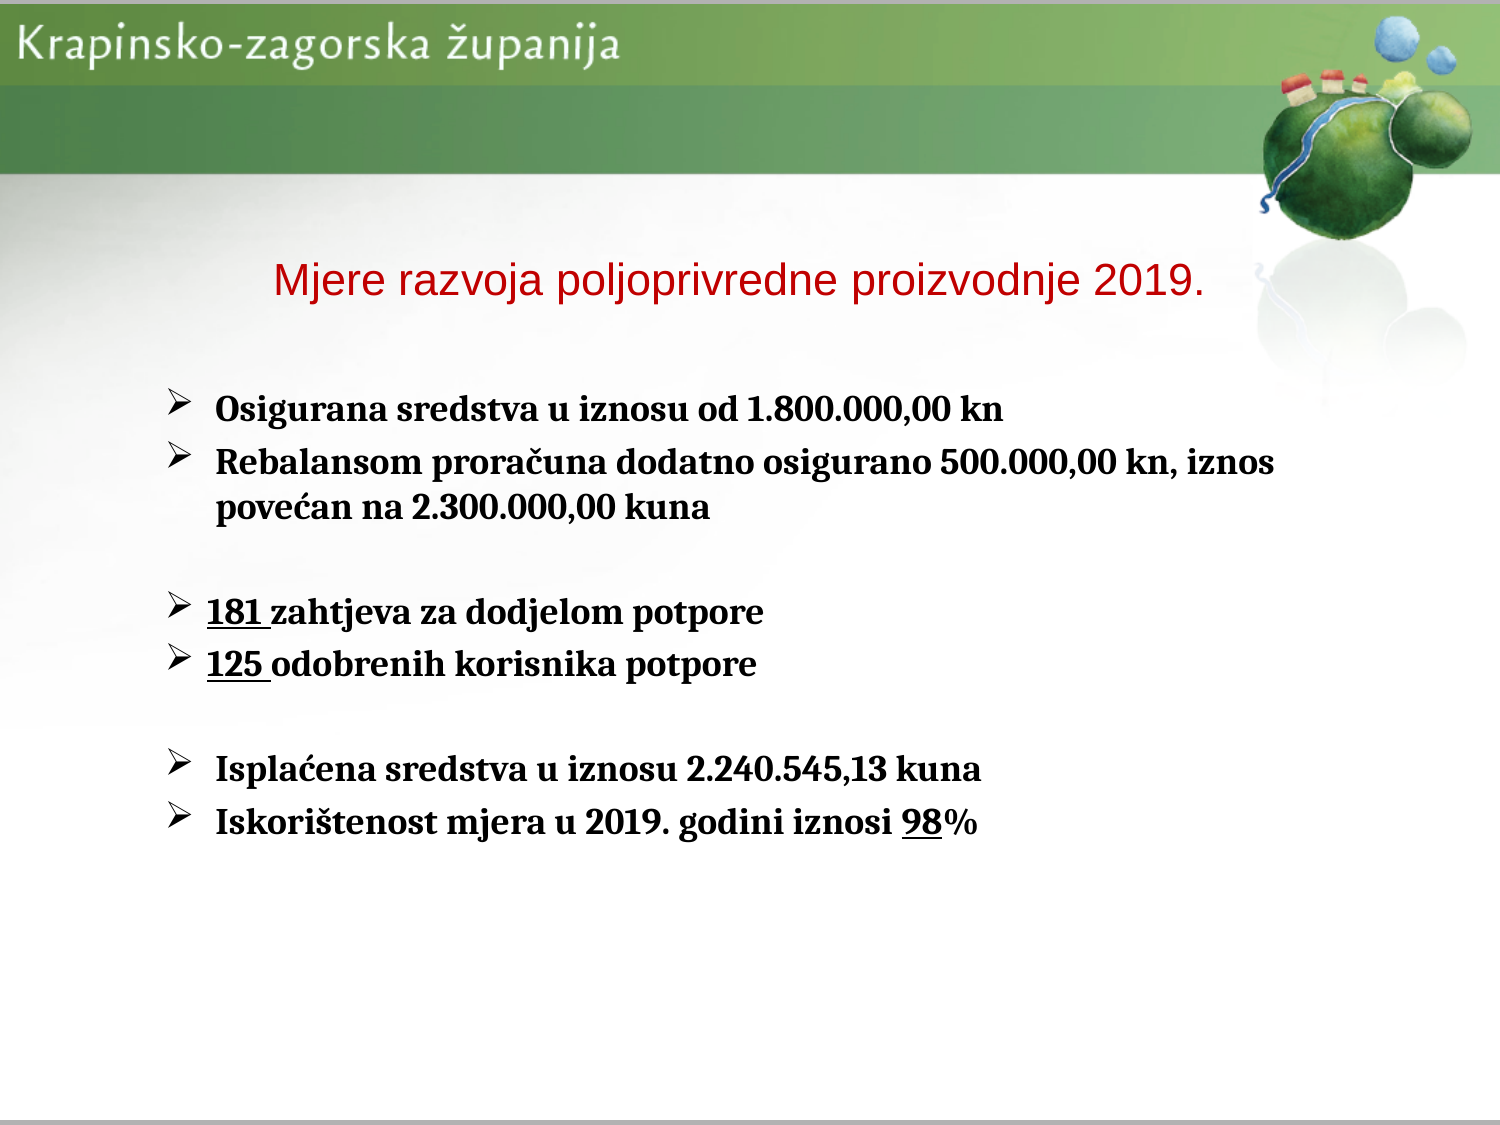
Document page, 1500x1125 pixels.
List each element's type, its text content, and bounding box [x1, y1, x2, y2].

list Osigurana sredstva u iznosu od 1.800.000,00 kn Rebalansom proračuna dodatno osigurano 500.000,00 kn, iznos povećan na 2.300.000,00 kuna 181 zahtjeva za dodjelom potpore 125 odobrenih korisnika potpore Isplaćena sredstva u iznosu 2.240.545,13 kuna Iskorištenost mjera u 2019. godini iznosi 98% [65, 323, 1424, 1033]
picture [0, 4, 1500, 1120]
title Mjere razvoja poljoprivredne proizvodnje 2019. [65, 243, 1415, 323]
